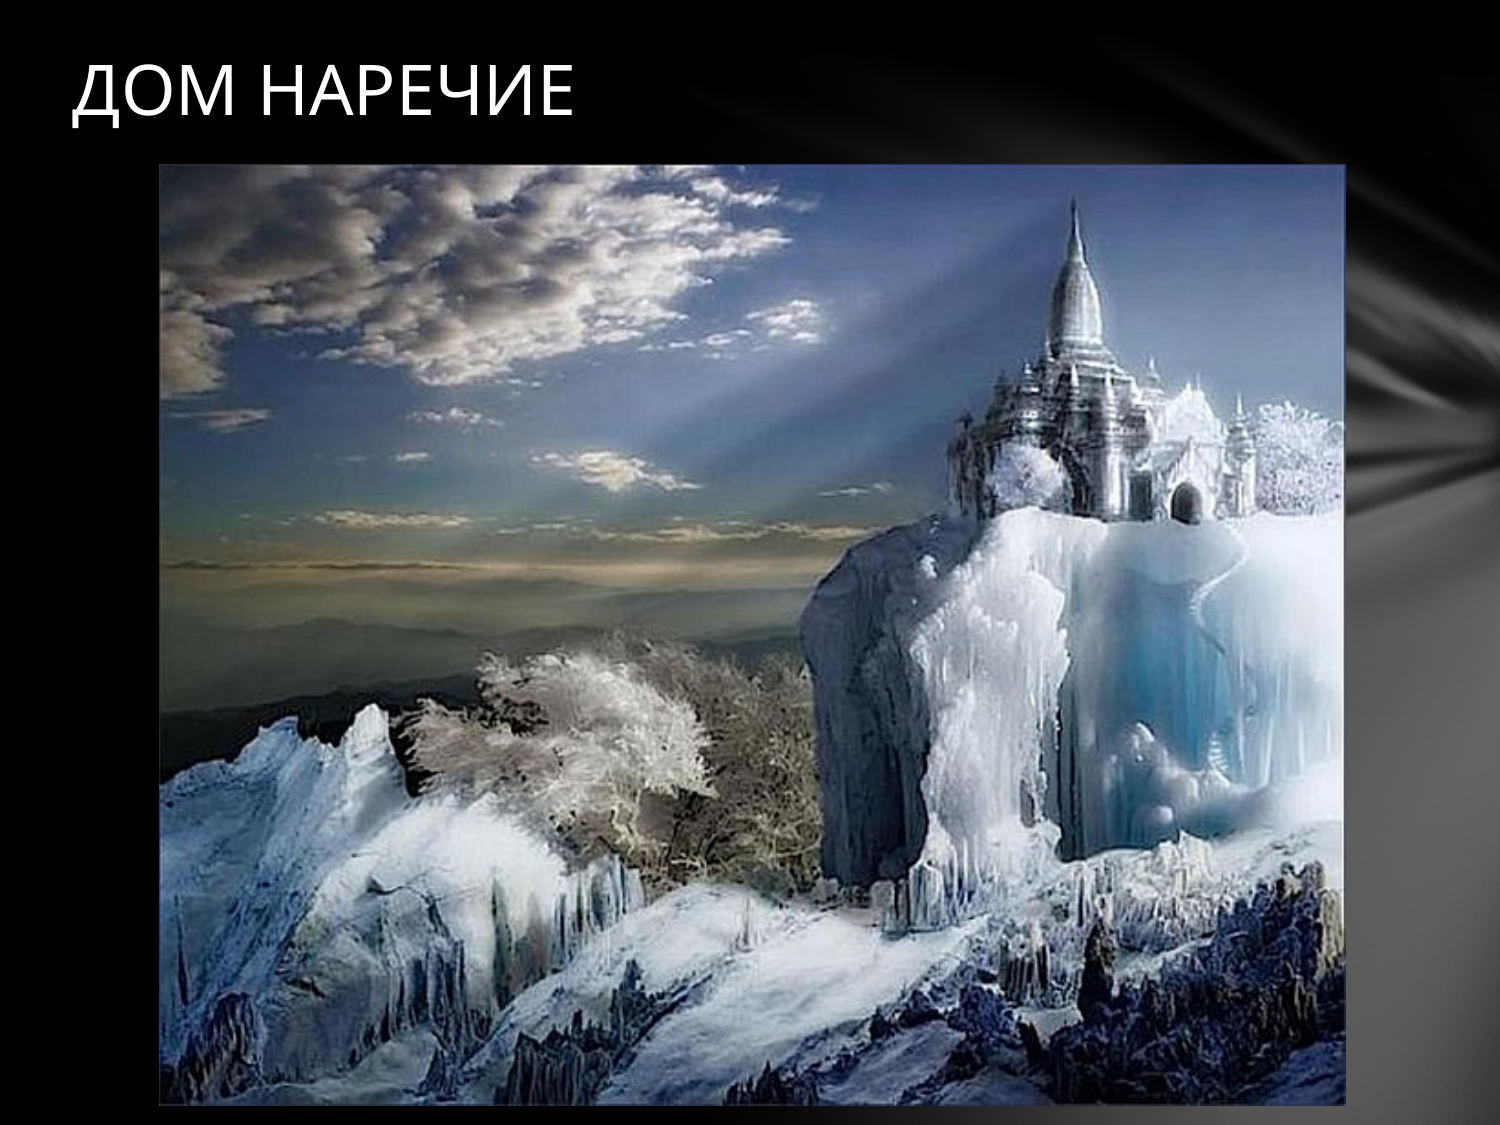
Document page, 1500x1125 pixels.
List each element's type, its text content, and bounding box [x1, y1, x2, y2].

title ДОМ НАРЕЧИЕ [57, 37, 1318, 138]
picture [159, 164, 1346, 1107]
